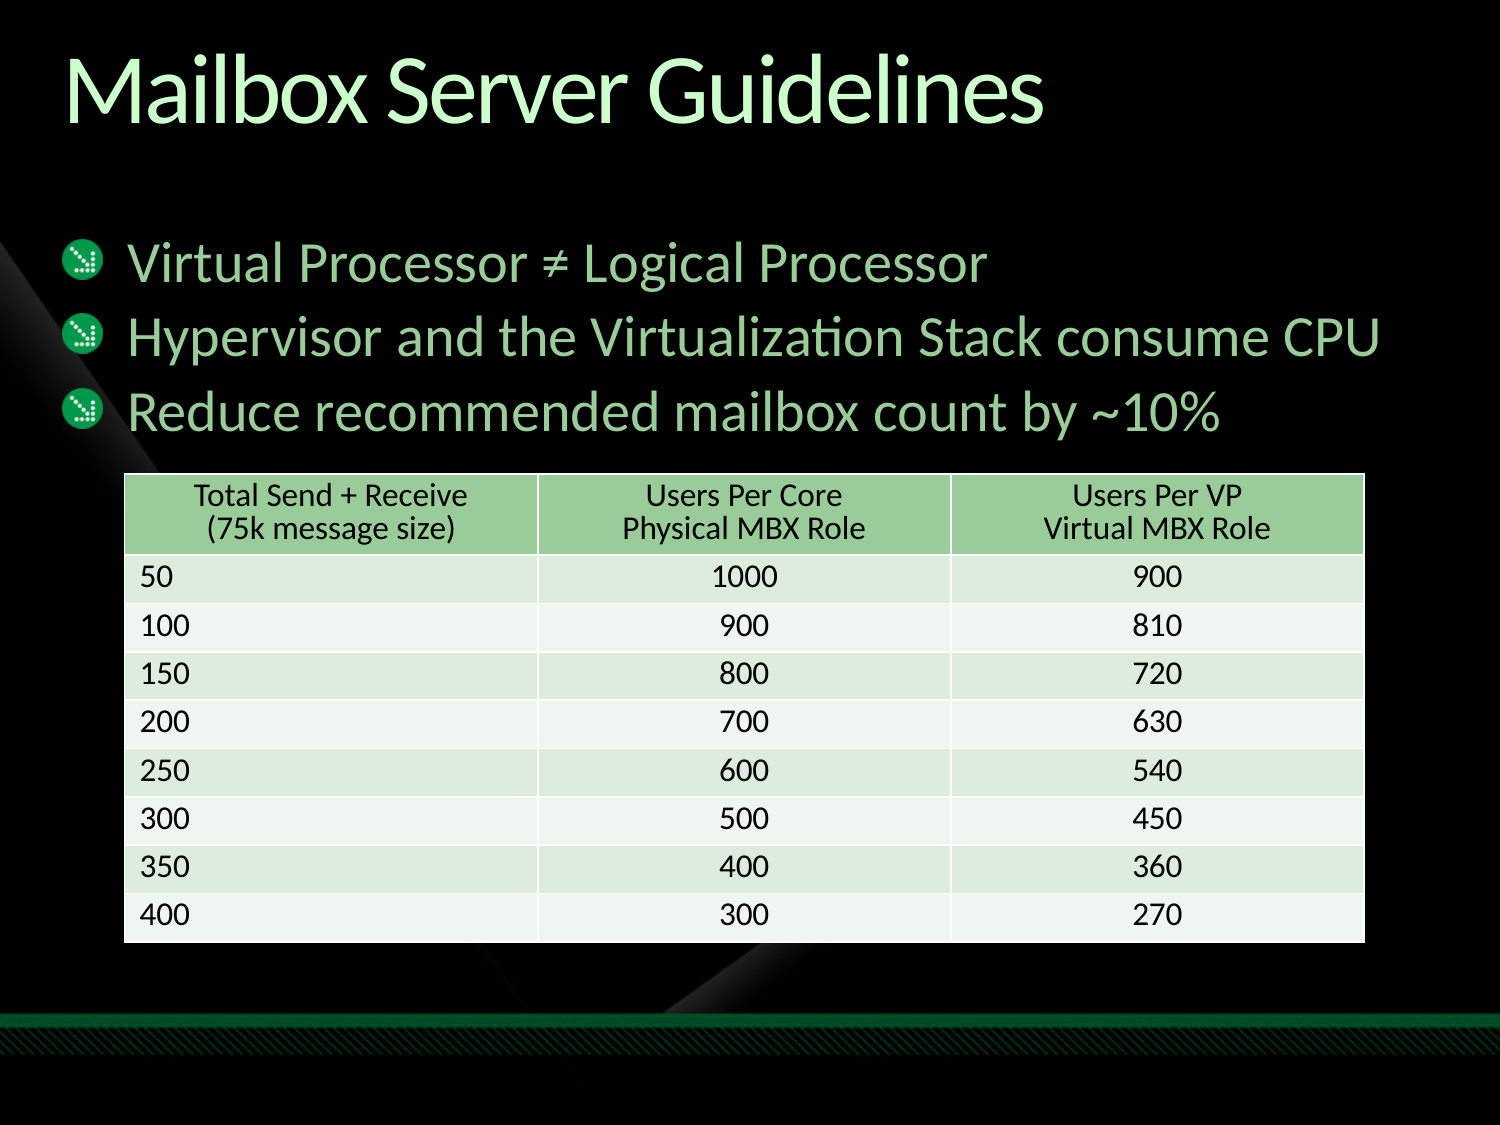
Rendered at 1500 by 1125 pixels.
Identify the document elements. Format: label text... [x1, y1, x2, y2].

table_cell 400 [539, 846, 950, 893]
table_cell 630 [952, 701, 1363, 748]
table_cell 300 [539, 894, 950, 941]
table_header Users Per VP Virtual MBX Role [952, 475, 1363, 554]
table_cell 200 [125, 701, 537, 748]
picture [0, 0, 1500, 1125]
table_header Total Send + Receive (75k message size) [125, 475, 537, 554]
table_cell 600 [539, 749, 950, 796]
table_cell 720 [952, 653, 1363, 699]
table_cell 400 [125, 894, 537, 941]
table_cell 360 [952, 846, 1363, 893]
table_cell 270 [952, 894, 1363, 941]
table_cell 100 [125, 604, 537, 651]
table_cell 700 [539, 701, 950, 748]
table_cell 900 [952, 556, 1363, 603]
table_cell 800 [539, 653, 950, 699]
table_cell 50 [125, 556, 537, 603]
table_cell 1000 [539, 556, 950, 603]
table_cell 810 [952, 604, 1363, 651]
table_cell 450 [952, 798, 1363, 844]
list Virtual Processor ≠ Logical Processor Hypervisor and the Virtualization Stack consume CPU Reduce recommended mailbox count by ~10% [62, 231, 1438, 980]
table_cell 250 [125, 749, 537, 796]
table_cell 900 [539, 604, 950, 651]
title Mailbox Server Guidelines [62, 37, 1438, 147]
table_header Users Per Core Physical MBX Role [539, 475, 950, 554]
table_cell 300 [125, 798, 537, 844]
table_cell 150 [125, 653, 537, 699]
table_cell 540 [952, 749, 1363, 796]
table_cell 350 [125, 846, 537, 893]
table_cell 500 [539, 798, 950, 844]
